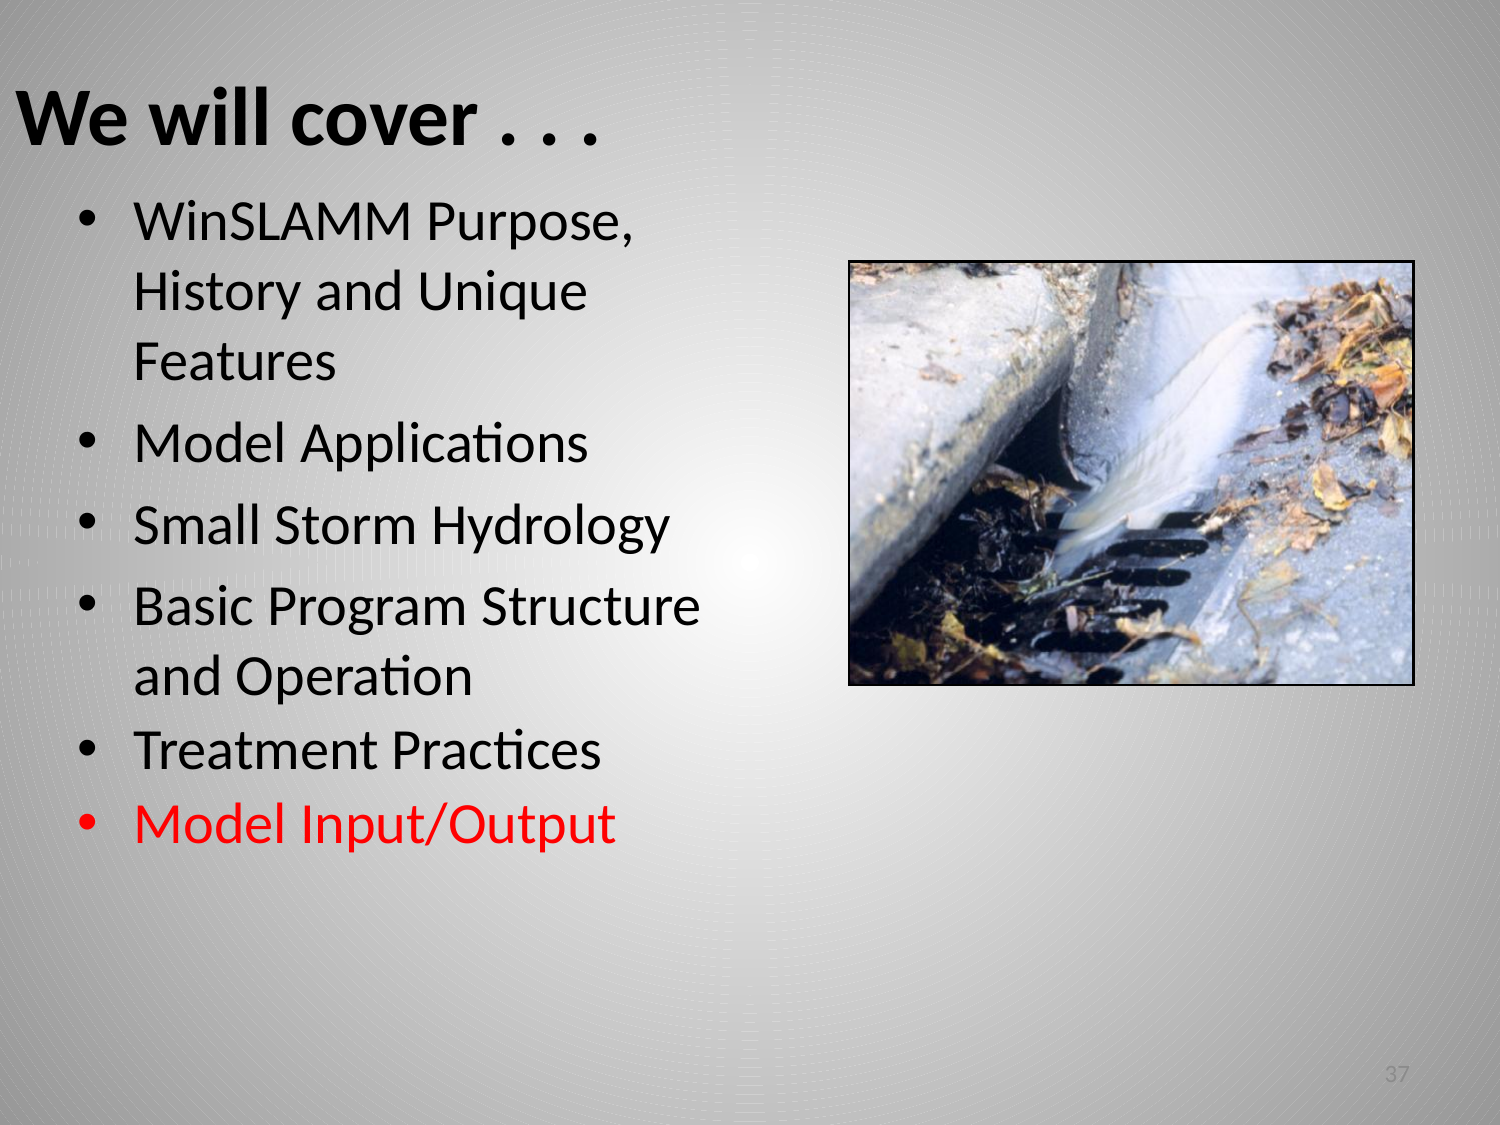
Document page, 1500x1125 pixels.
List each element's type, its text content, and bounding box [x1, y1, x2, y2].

slide_number 37 [1074, 1042, 1425, 1103]
title We will cover . . . [0, 50, 1500, 175]
text_box WinSLAMM Purpose, History and Unique Features Model Applications Small Storm Hydrology Basic Program Structure and Operation Treatment Practices Model Input/Output [62, 174, 788, 1063]
picture [849, 262, 1413, 685]
